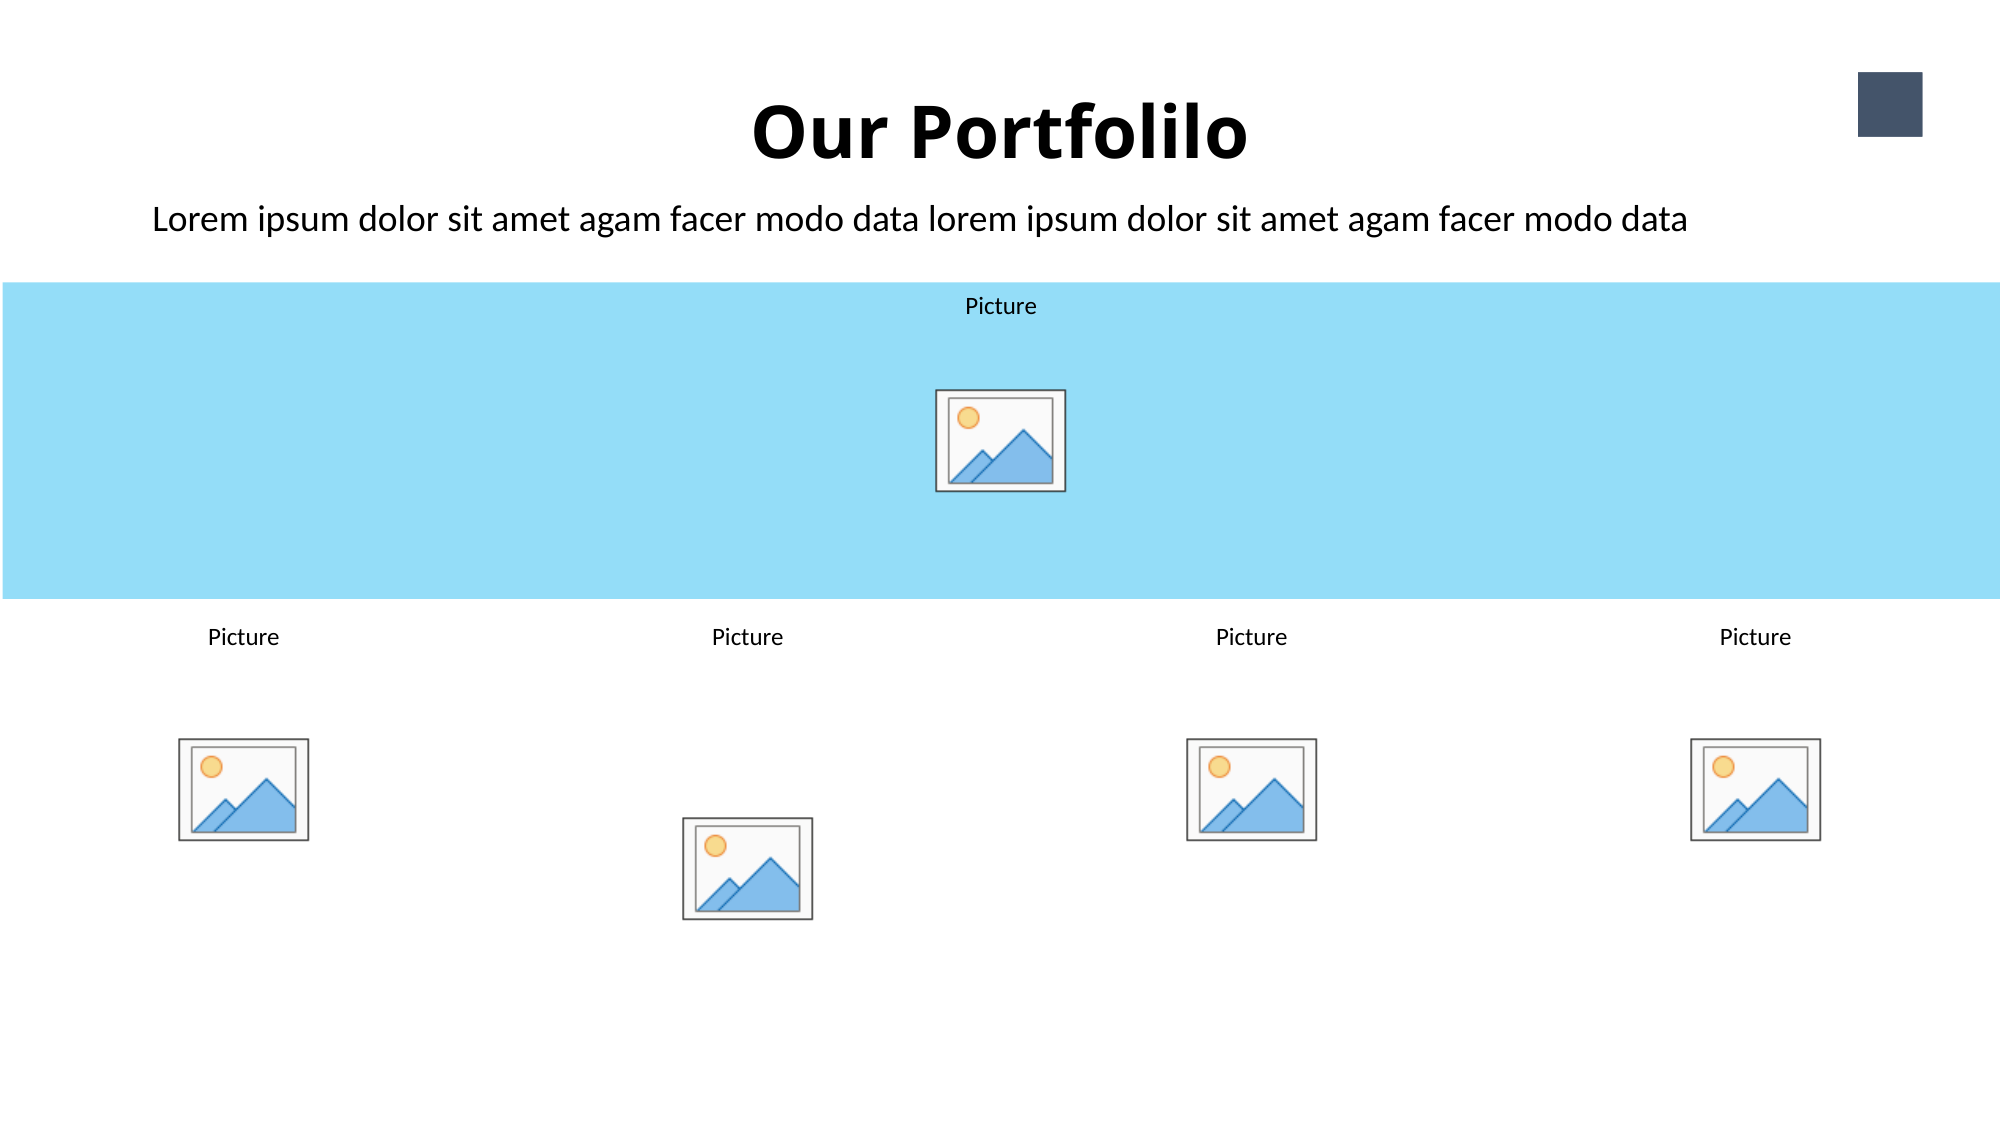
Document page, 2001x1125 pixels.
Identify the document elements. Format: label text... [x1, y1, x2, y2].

picture [0, 613, 489, 968]
text_box [1857, 71, 1924, 78]
subtitle Lorem ipsum dolor sit amet agam facer modo data lorem ipsum dolor sit amet agam facer modo data [137, 191, 1863, 227]
slide_number 6 [1863, 78, 1927, 130]
picture [1007, 613, 1497, 968]
title Our Portfolilo [137, 78, 1863, 191]
text_box [1863, 130, 1924, 138]
picture [1511, 613, 2000, 968]
picture [503, 613, 993, 1125]
picture [2, 282, 2000, 599]
